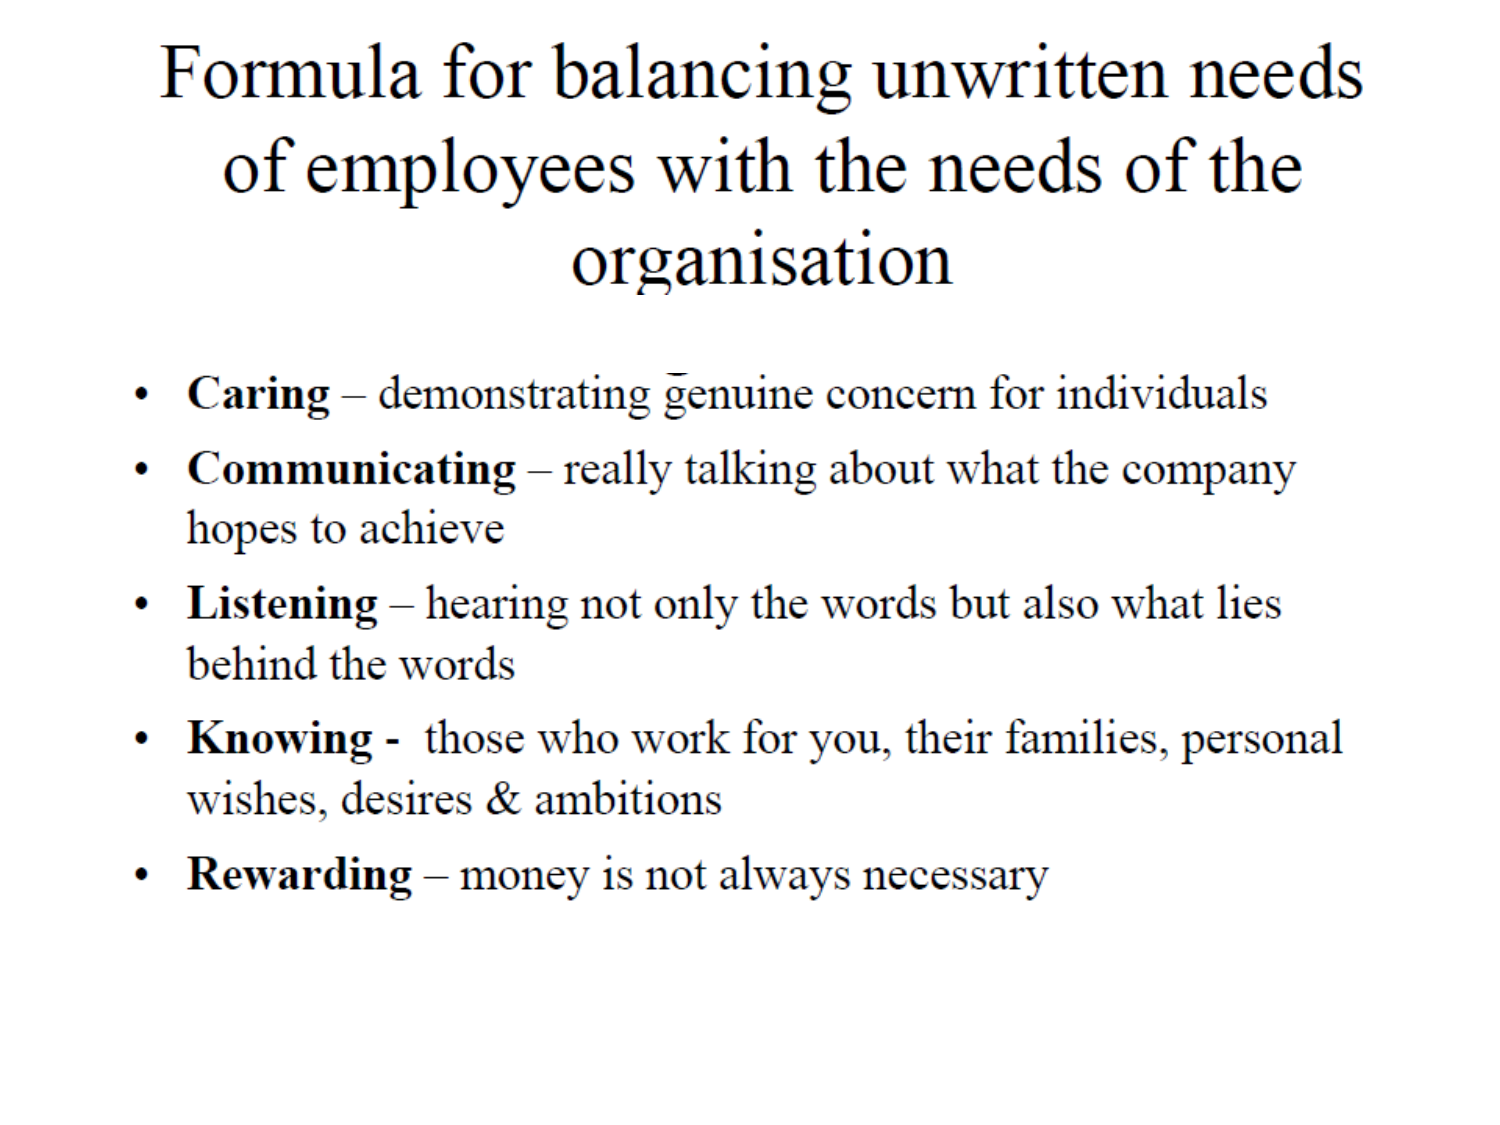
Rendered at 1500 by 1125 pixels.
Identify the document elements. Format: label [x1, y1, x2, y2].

picture [132, 30, 1378, 296]
picture [119, 373, 1391, 921]
